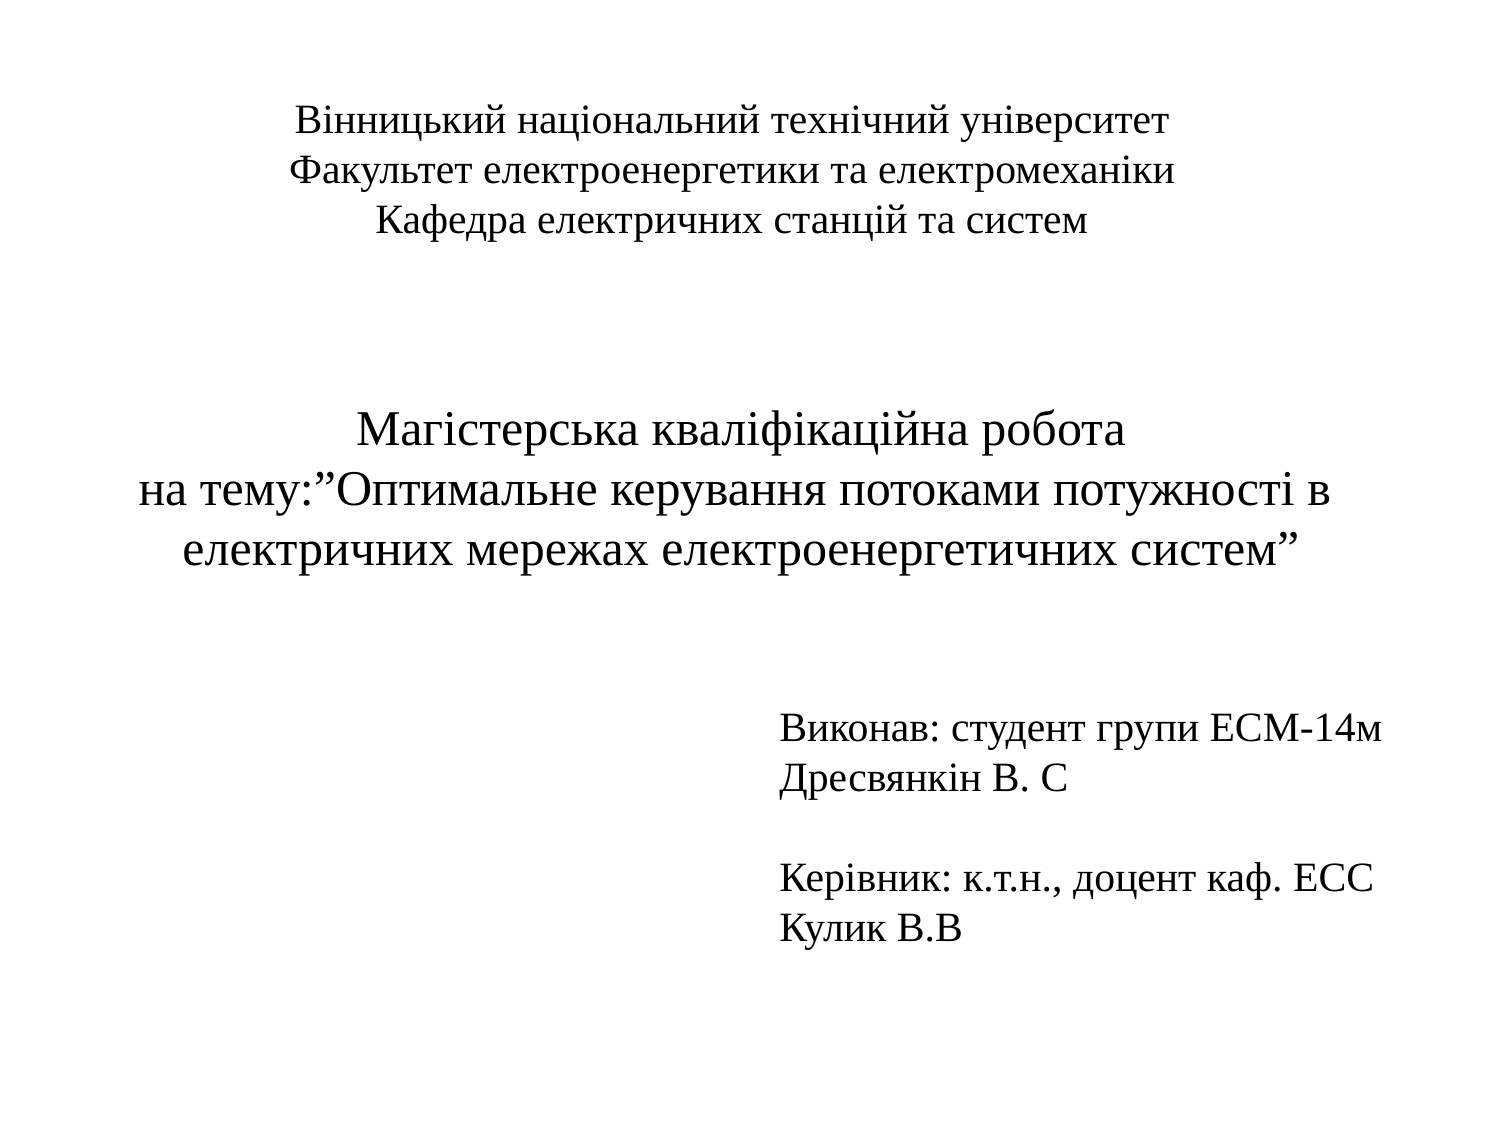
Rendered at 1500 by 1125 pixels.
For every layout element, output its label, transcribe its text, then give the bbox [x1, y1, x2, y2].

text_box Виконав: студент групи ЕСМ-14м Дресвянкін В. С Керівник: к.т.н., доцент каф. ЕСС Кулик В.В [764, 692, 1398, 958]
text_box Магістерська кваліфікаційна робота на тему:”Оптимальне керування потоками потужності в електричних мережах електроенергетичних систем” [123, 387, 1360, 583]
text_box Вінницький національний технічний університет Факультет електроенергетики та електромеханіки Кафедра електричних станцій та систем [273, 0, 1191, 295]
